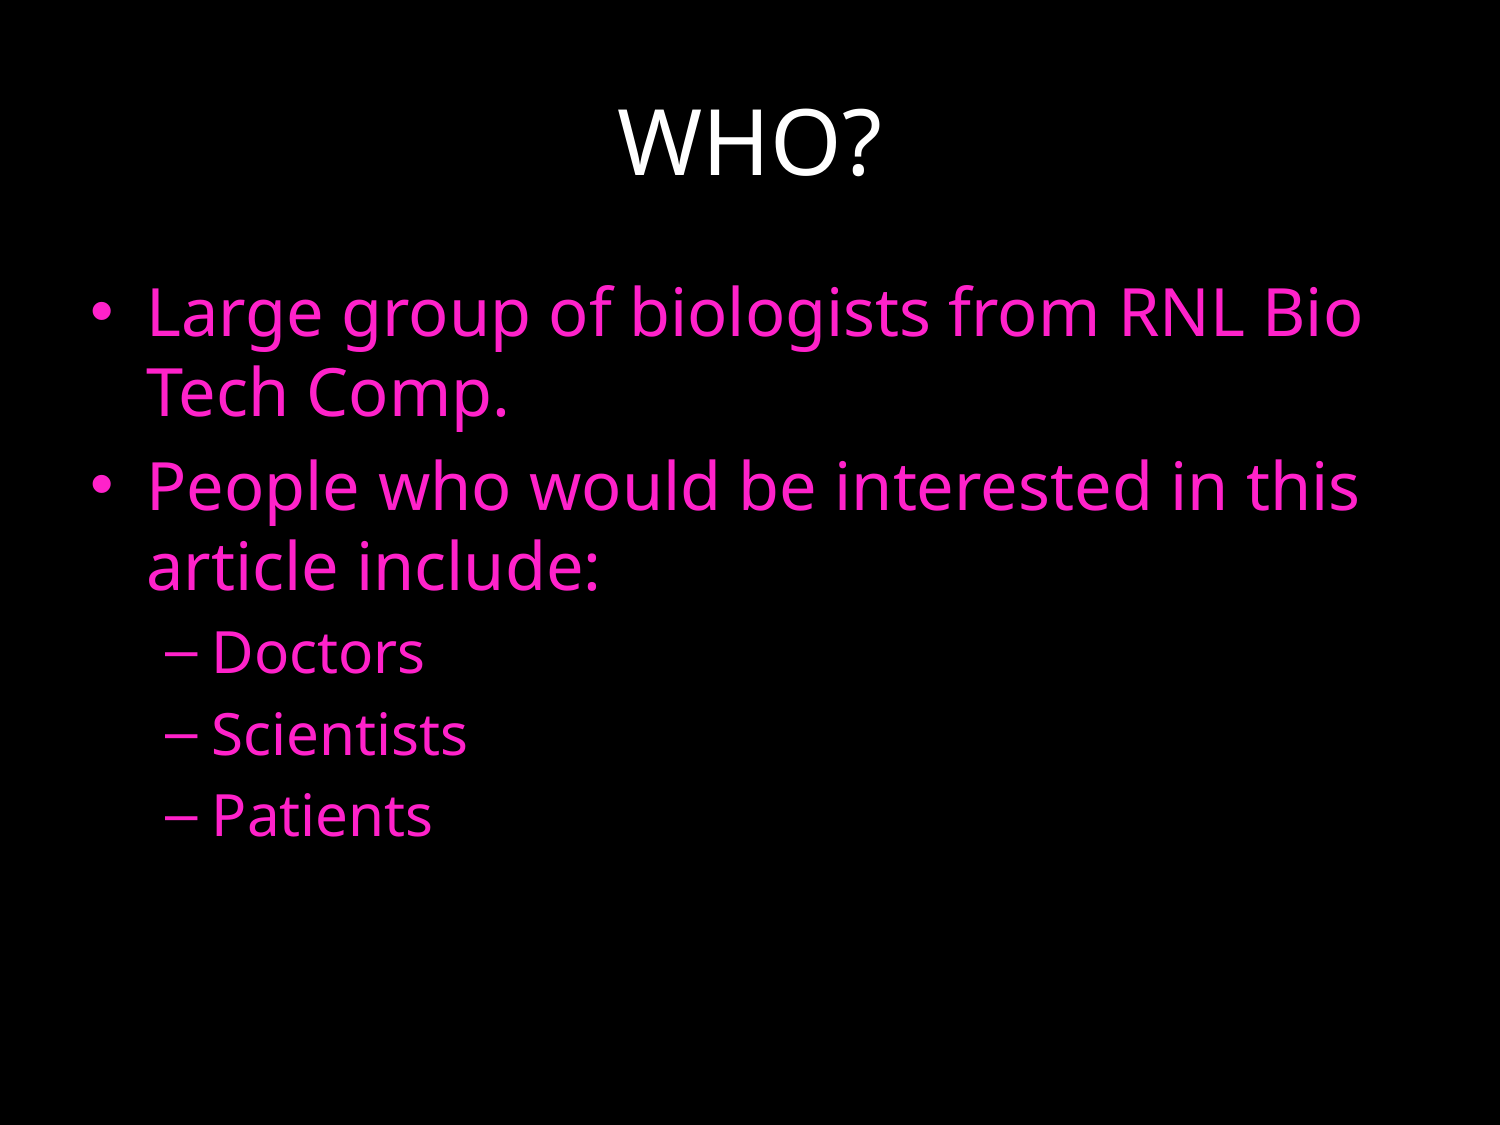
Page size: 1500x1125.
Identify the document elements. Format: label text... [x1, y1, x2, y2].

list Large group of biologists from RNL Bio Tech Comp. People who would be interested in this article include: Doctors Scientists Patients [75, 262, 1425, 1005]
title WHO? [75, 45, 1425, 233]
